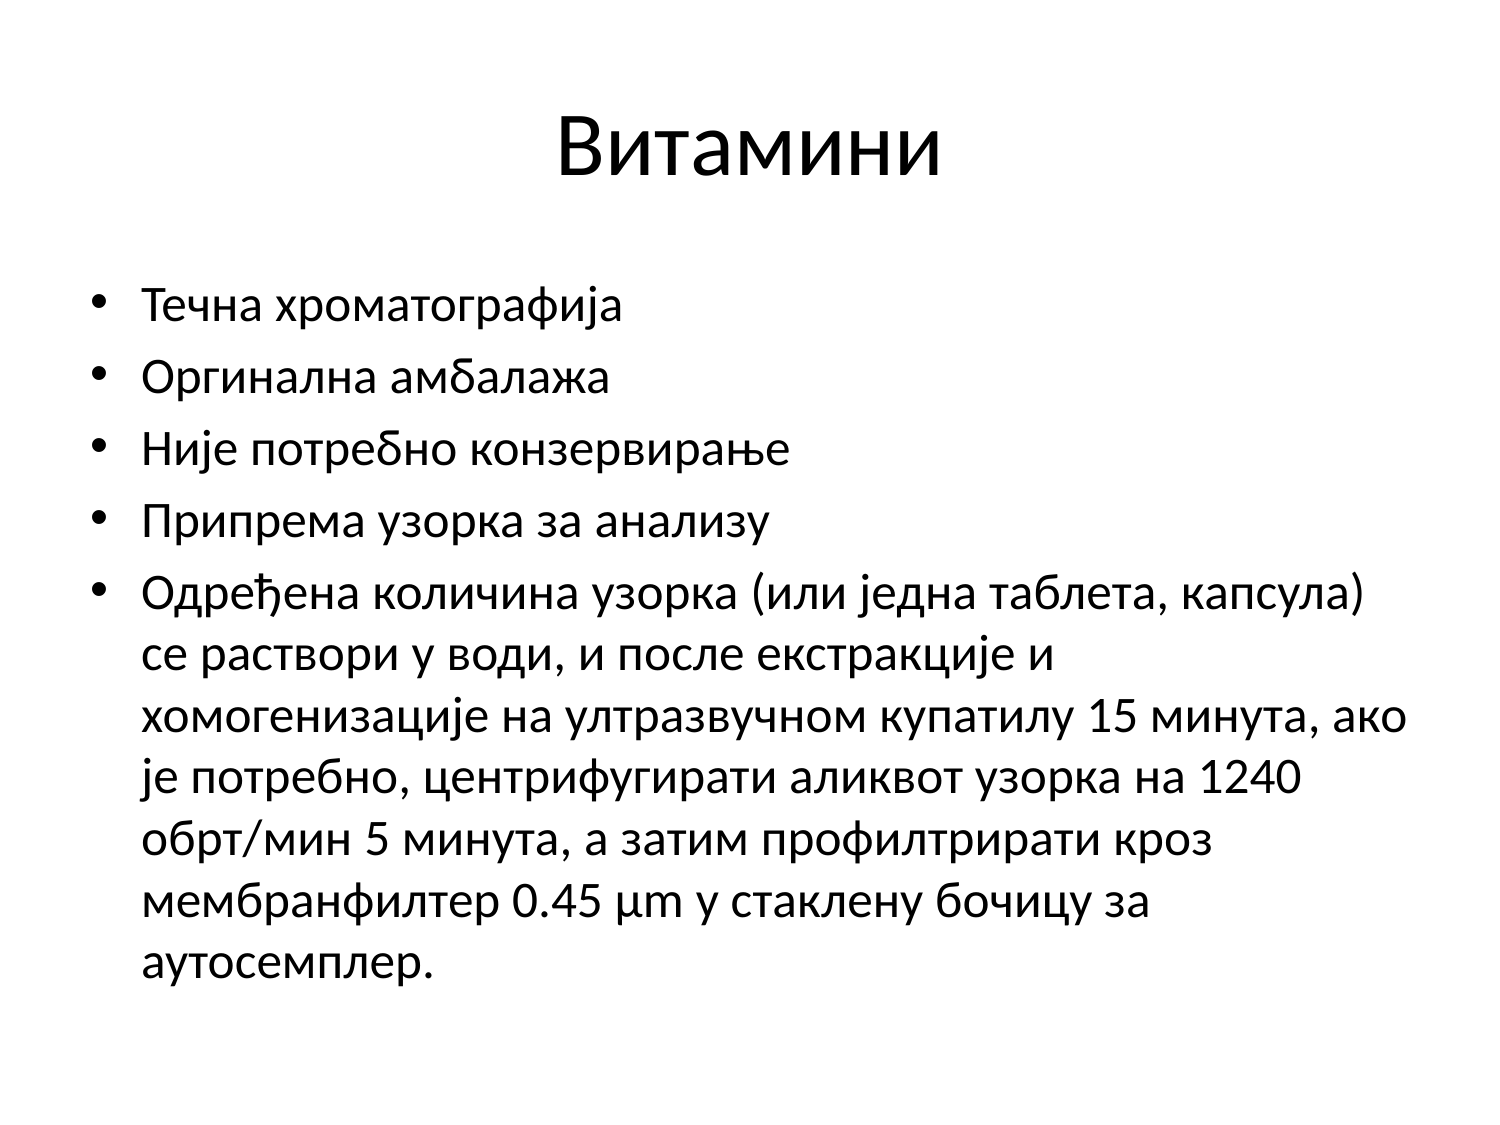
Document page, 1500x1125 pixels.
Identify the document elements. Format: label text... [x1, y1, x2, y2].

list Течна хроматографија Оргинална амбалажа Није потребно конзервирање Припрема узорка за анализу Одређена количина узорка (или једна таблета, капсула) се раствори у води, и после екстракције и хомогенизације на ултразвучном купатилу 15 минута, ако је потребно, центрифугирати аликвот узорка на 1240 обрт/мин 5 минута, а затим профилтрирати кроз мембранфилтер 0.45 µm у стаклену бочицу за аутосемплер. [75, 262, 1425, 1005]
title Витамини [75, 45, 1425, 233]
